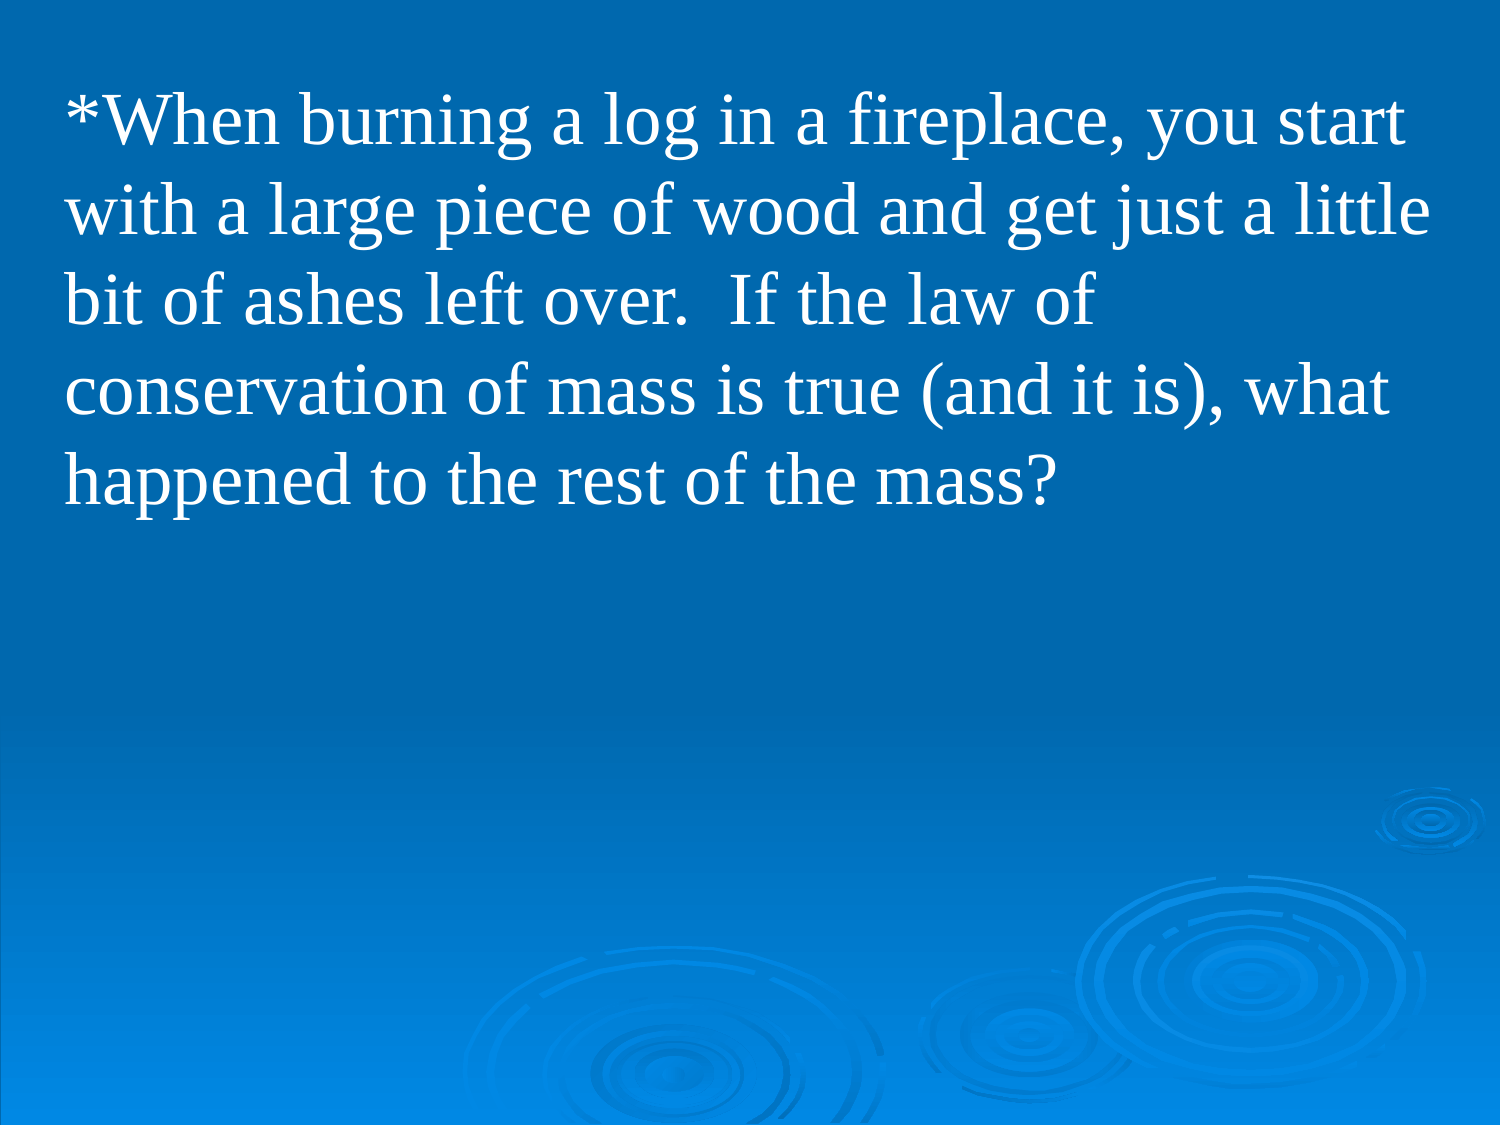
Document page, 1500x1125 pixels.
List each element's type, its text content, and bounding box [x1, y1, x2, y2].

text_box *When burning a log in a fireplace, you start with a large piece of wood and get just a little bit of ashes left over. If the law of conservation of mass is true (and it is), what happened to the rest of the mass? [50, 62, 1450, 528]
